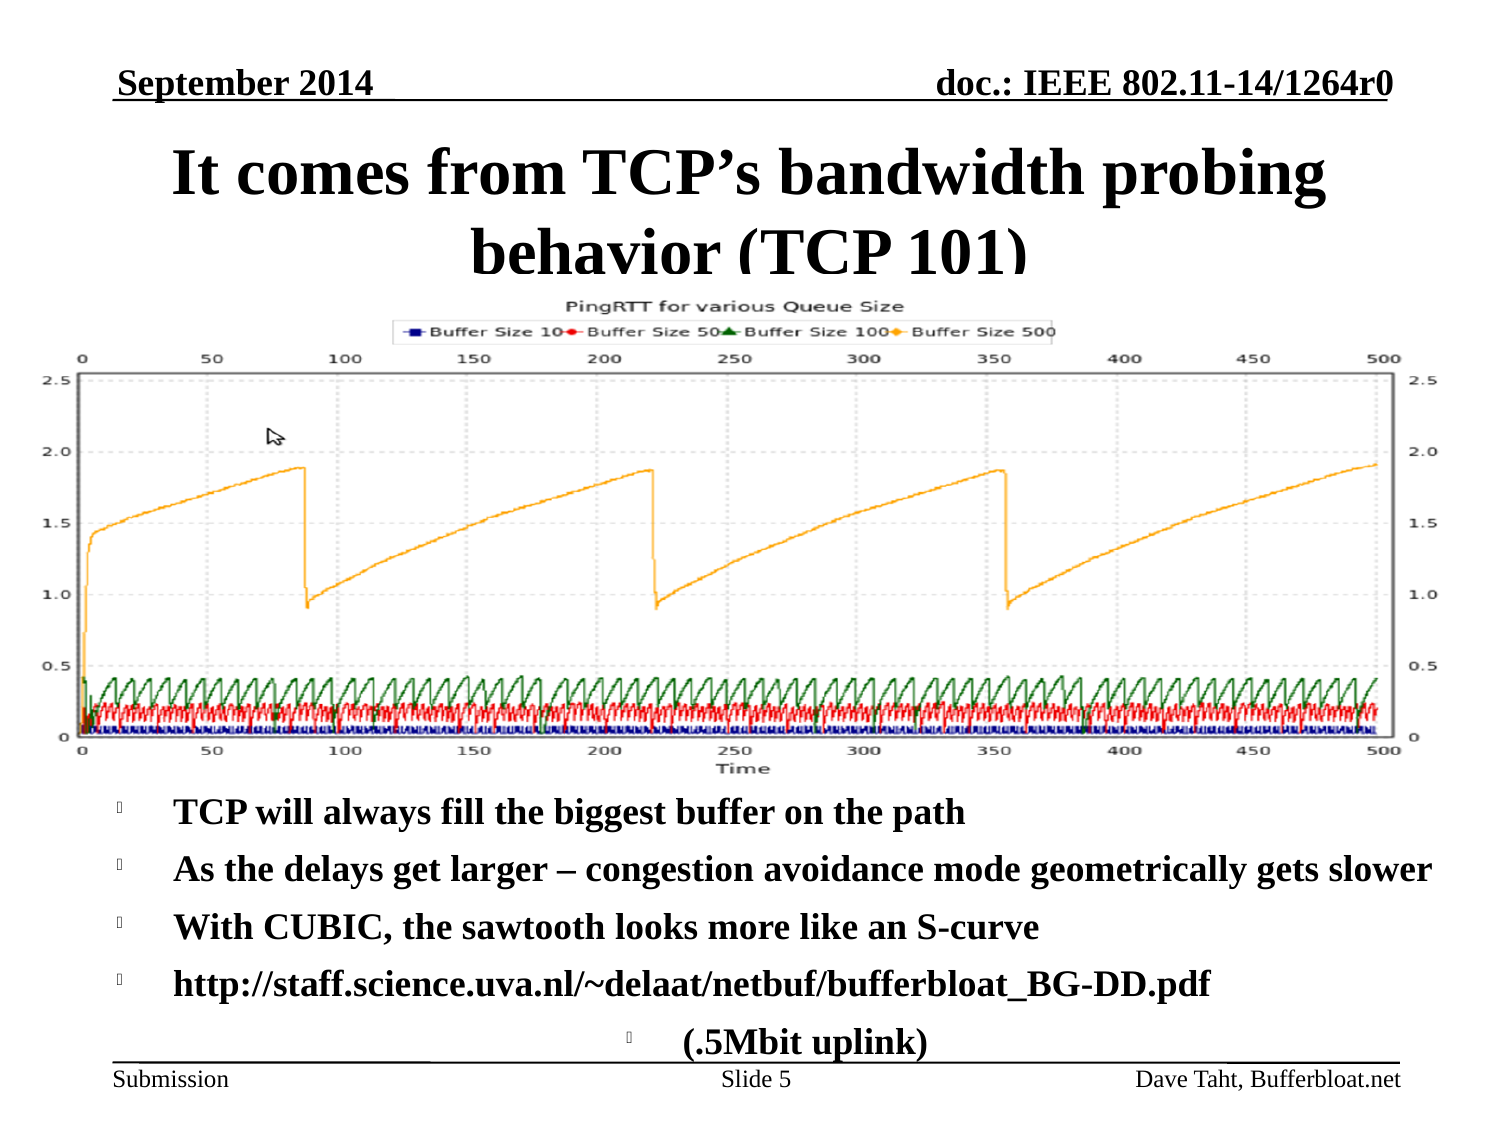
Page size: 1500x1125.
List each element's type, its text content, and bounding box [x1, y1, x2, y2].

title It comes from TCP’s bandwidth probing behavior (TCP 101) [112, 111, 1388, 272]
slide_number Slide 5 [712, 1063, 800, 1123]
picture [24, 274, 1454, 780]
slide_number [116, 58, 507, 104]
footer Dave Taht, Bufferbloat.net [1007, 1063, 1402, 1093]
list TCP will always fill the biggest buffer on the path As the delays get larger – congestion avoidance mode geometrically gets slower With CUBIC, the sawtooth looks more like an S-curve http://staff.science.uva.nl/~delaat/netbuf/bufferbloat_BG-DD.pdf (.5Mbit uplink) [101, 785, 1454, 1063]
